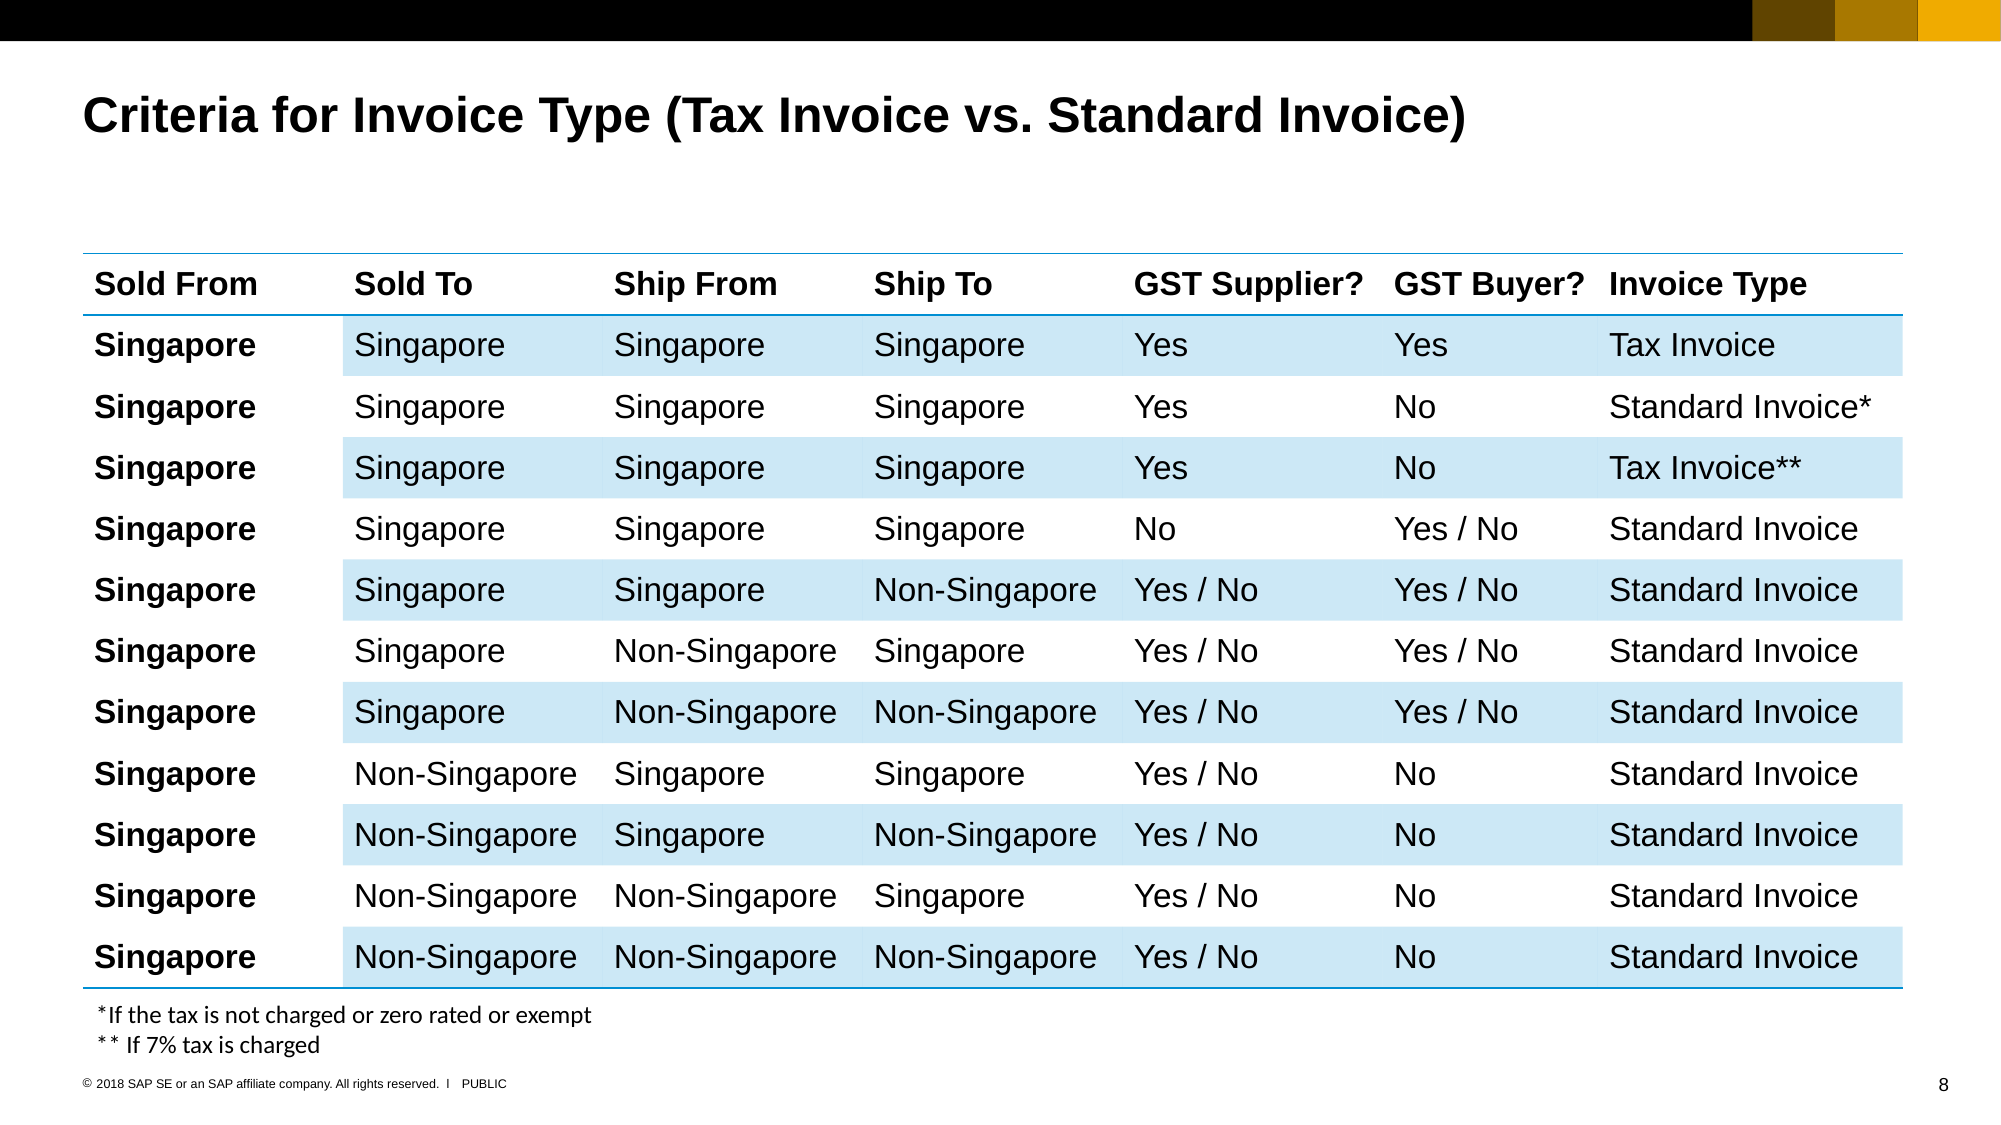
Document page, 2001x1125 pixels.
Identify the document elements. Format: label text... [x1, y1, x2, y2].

table_cell Singapore [83, 927, 343, 987]
text_box *If the tax is not charged or zero rated or exempt ** If 7% tax is charged [81, 991, 1289, 1067]
table_cell Tax Invoice** [1598, 437, 1903, 498]
table_cell Yes / No [1383, 498, 1598, 559]
table_cell Standard Invoice* [1598, 376, 1903, 437]
table_cell Yes / No [1123, 621, 1383, 682]
table_cell Singapore [83, 621, 343, 682]
table_cell Yes / No [1123, 559, 1383, 621]
table_cell Non-Singapore [343, 865, 603, 927]
table_cell Yes / No [1123, 927, 1383, 987]
table_cell Yes [1123, 376, 1383, 437]
table_cell Non-Singapore [603, 865, 863, 927]
table_cell Singapore [343, 376, 603, 437]
table_cell Non-Singapore [863, 927, 1123, 987]
table_cell Singapore [863, 743, 1123, 804]
table_cell Singapore [343, 621, 603, 682]
table_header Ship From [603, 254, 863, 314]
table_cell Non-Singapore [863, 682, 1123, 743]
table_cell Singapore [863, 498, 1123, 559]
table_cell Singapore [83, 865, 343, 927]
table_cell Singapore [83, 316, 343, 376]
table_cell Singapore [83, 498, 343, 559]
table_cell Singapore [83, 743, 343, 804]
table_cell Tax Invoice [1598, 316, 1903, 376]
table_cell Singapore [83, 376, 343, 437]
table_cell Standard Invoice [1598, 498, 1903, 559]
table_cell No [1383, 927, 1598, 987]
table_cell No [1383, 865, 1598, 927]
table_cell Standard Invoice [1598, 927, 1903, 987]
table_cell Non-Singapore [343, 743, 603, 804]
table_cell Singapore [83, 437, 343, 498]
table_cell Yes / No [1383, 621, 1598, 682]
table_cell Standard Invoice [1598, 743, 1903, 804]
table_cell Non-Singapore [863, 559, 1123, 621]
table_cell No [1383, 376, 1598, 437]
table_cell Singapore [603, 437, 863, 498]
table_cell Standard Invoice [1598, 804, 1903, 865]
table_header Ship To [863, 254, 1123, 314]
table_cell Singapore [83, 804, 343, 865]
table_cell Singapore [603, 743, 863, 804]
table_cell No [1383, 437, 1598, 498]
table_cell Singapore [343, 682, 603, 743]
table_cell Singapore [863, 621, 1123, 682]
table_cell No [1383, 804, 1598, 865]
table_cell Yes / No [1383, 682, 1598, 743]
table_cell Non-Singapore [343, 804, 603, 865]
table_cell Singapore [343, 316, 603, 376]
table_cell Yes / No [1123, 804, 1383, 865]
table_cell Singapore [83, 559, 343, 621]
table_cell Non-Singapore [343, 927, 603, 987]
table_cell Yes [1383, 316, 1598, 376]
table_cell No [1383, 743, 1598, 804]
table_cell Singapore [603, 559, 863, 621]
table_cell Standard Invoice [1598, 621, 1903, 682]
table_header Sold To [343, 254, 603, 314]
table_cell Non-Singapore [603, 621, 863, 682]
table_cell Singapore [603, 804, 863, 865]
table_cell Yes / No [1123, 743, 1383, 804]
table_cell Non-Singapore [603, 927, 863, 987]
table_cell Non-Singapore [603, 682, 863, 743]
table_cell Standard Invoice [1598, 865, 1903, 927]
table_cell Yes [1123, 316, 1383, 376]
table_cell Yes / No [1123, 865, 1383, 927]
table_cell Standard Invoice [1598, 682, 1903, 743]
table_cell Singapore [603, 316, 863, 376]
table_cell Singapore [343, 559, 603, 621]
table_cell Yes / No [1123, 682, 1383, 743]
table_header GST Supplier? [1123, 254, 1383, 314]
table_header Invoice Type [1598, 254, 1903, 314]
table_cell Singapore [863, 316, 1123, 376]
table_cell Singapore [863, 376, 1123, 437]
table_cell Singapore [863, 865, 1123, 927]
table_cell Singapore [603, 376, 863, 437]
table_cell Yes [1123, 437, 1383, 498]
table_cell Singapore [343, 437, 603, 498]
table_header GST Buyer? [1383, 254, 1598, 314]
table_cell Yes / No [1383, 559, 1598, 621]
table_cell Singapore [83, 682, 343, 743]
table_cell Singapore [863, 437, 1123, 498]
table_header Sold From [83, 254, 343, 314]
table_cell Singapore [343, 498, 603, 559]
title Criteria for Invoice Type (Tax Invoice vs. Standard Invoice) [82, 82, 1918, 144]
table_cell No [1123, 498, 1383, 559]
table_cell Singapore [603, 498, 863, 559]
table_cell Standard Invoice [1598, 559, 1903, 621]
table_cell Non-Singapore [863, 804, 1123, 865]
